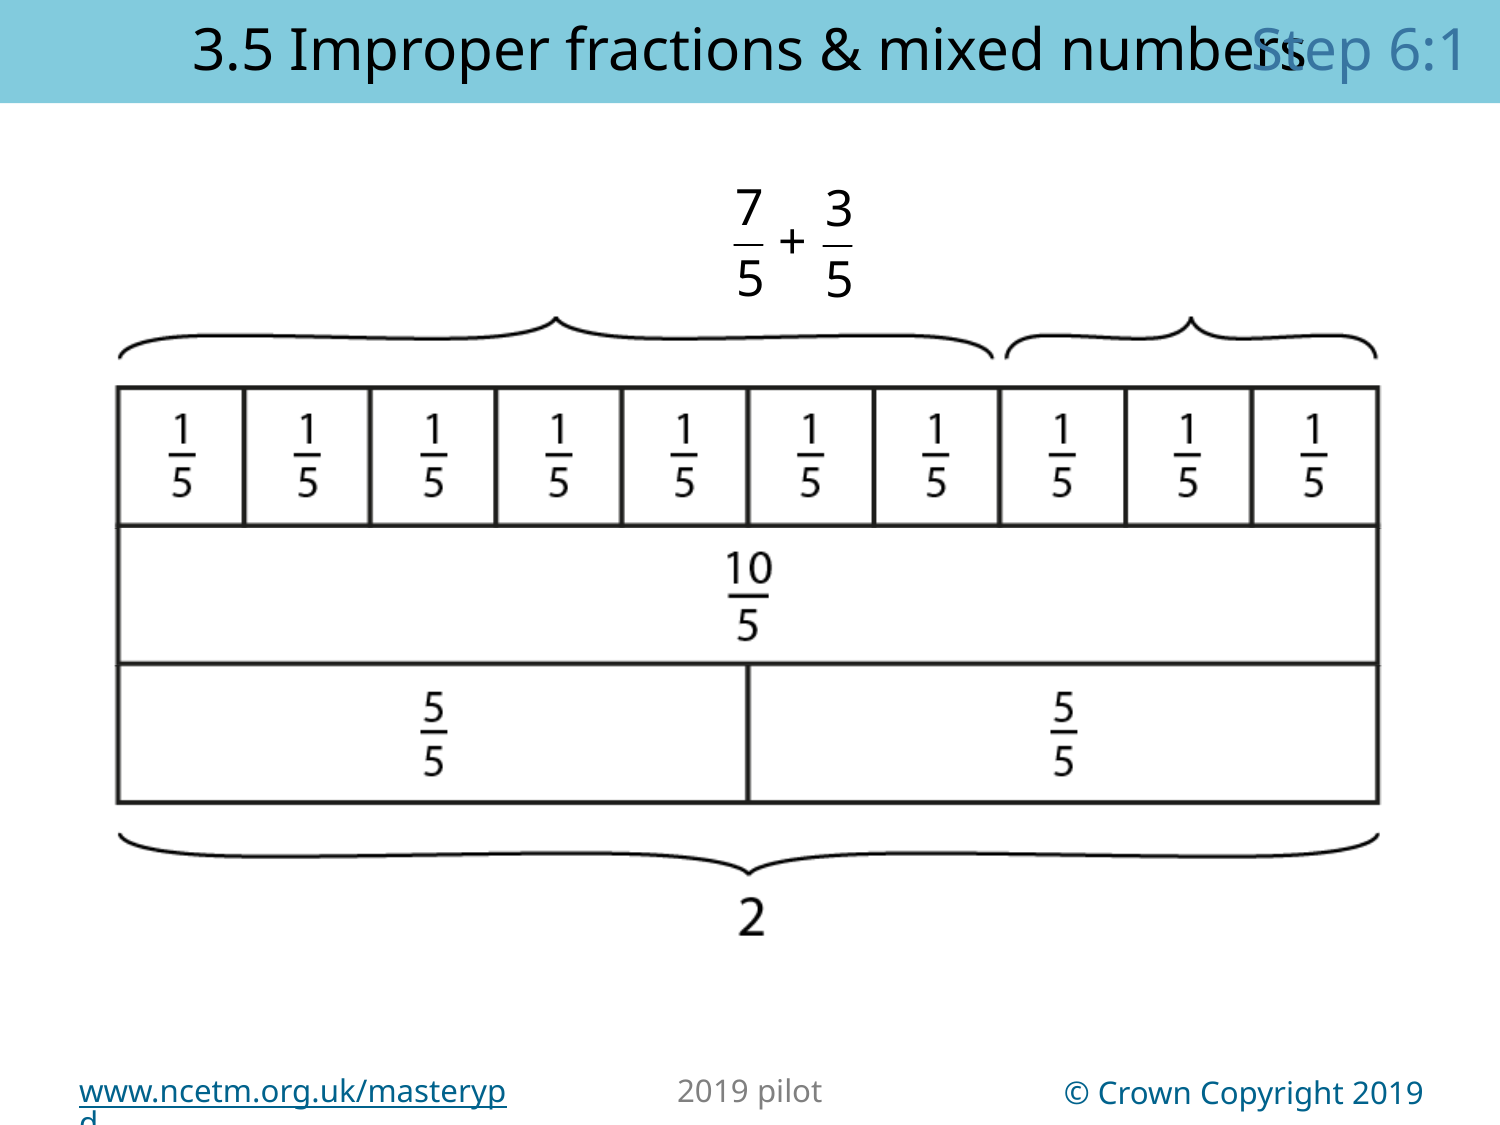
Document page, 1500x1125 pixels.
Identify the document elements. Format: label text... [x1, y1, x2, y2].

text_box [819, 183, 857, 304]
picture [101, 384, 1399, 810]
picture [101, 304, 1399, 365]
picture [101, 827, 1399, 952]
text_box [730, 182, 768, 304]
list Step 6:1 [0, 0, 1500, 104]
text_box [776, 228, 811, 264]
